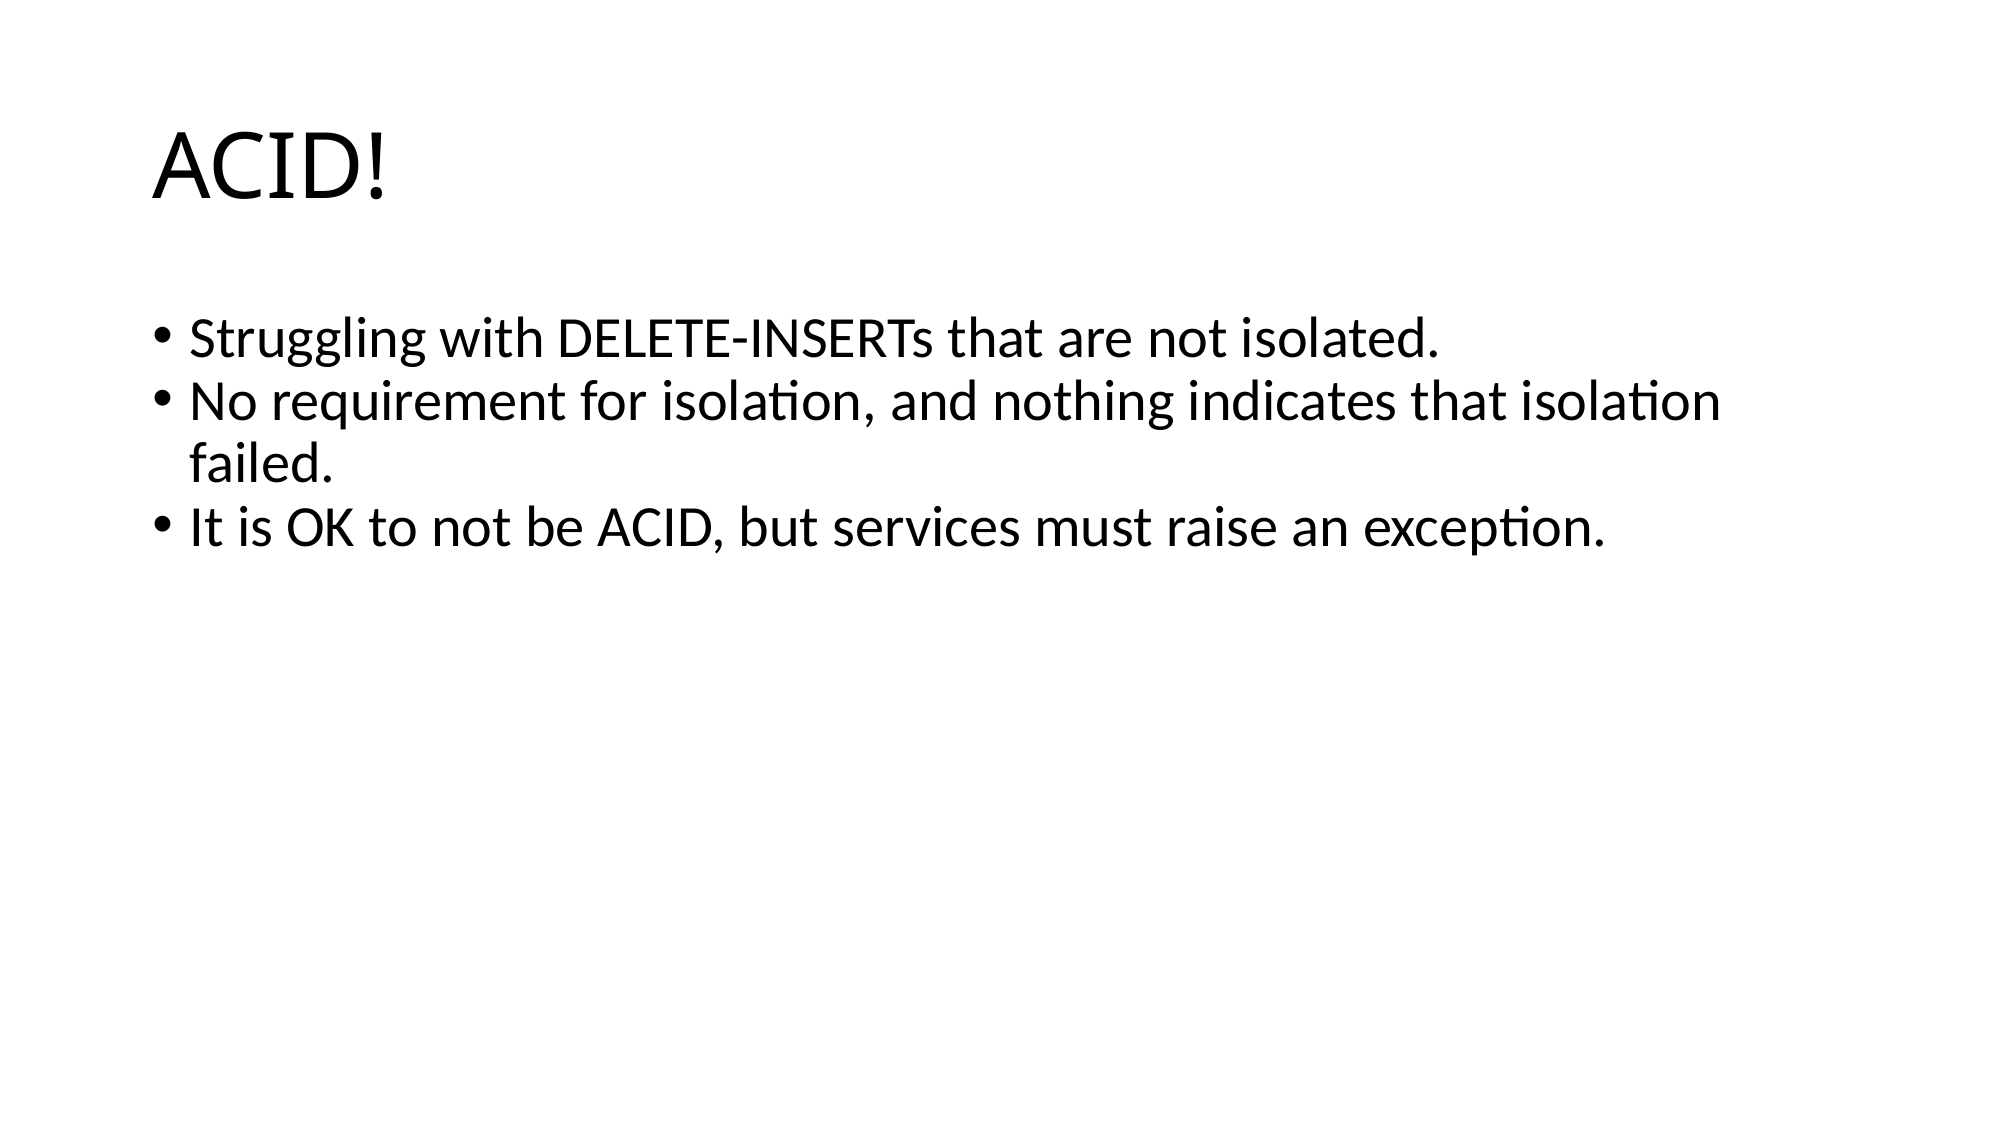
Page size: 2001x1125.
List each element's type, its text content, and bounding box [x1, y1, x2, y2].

text_box ACID! [137, 59, 1863, 278]
text_box Struggling with DELETE-INSERTs that are not isolated. No requirement for isolation, and nothing indicates that isolation failed. It is OK to not be ACID, but services must raise an exception. [137, 299, 1863, 1014]
